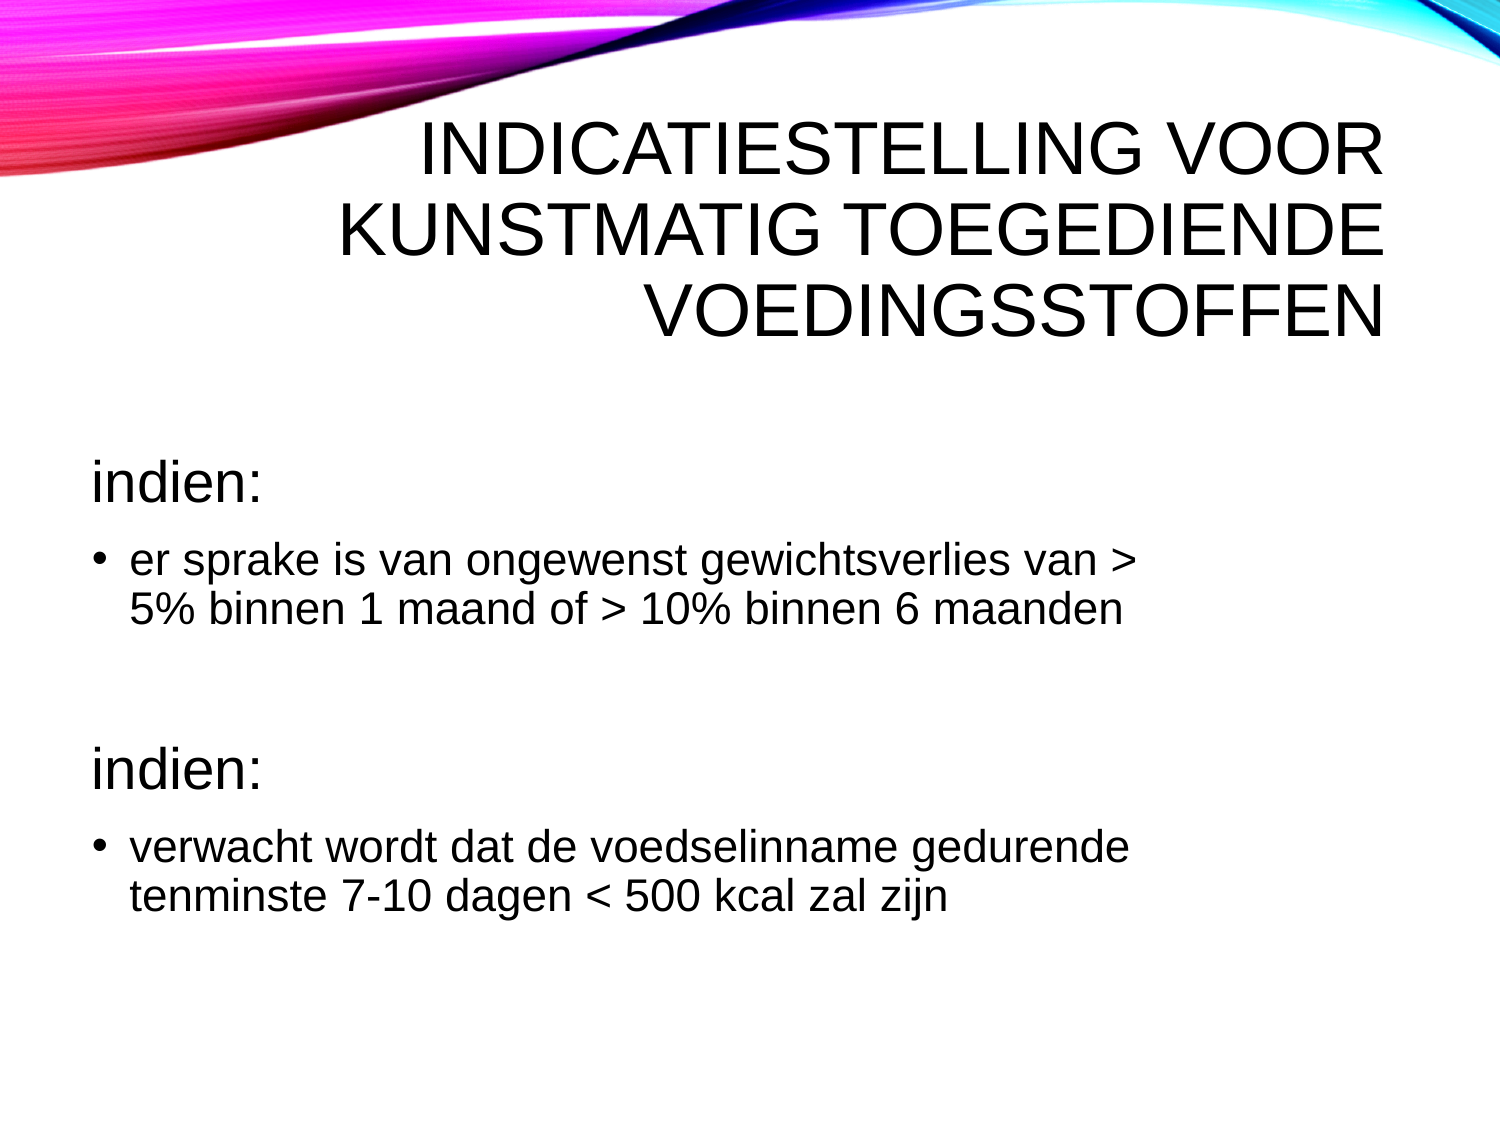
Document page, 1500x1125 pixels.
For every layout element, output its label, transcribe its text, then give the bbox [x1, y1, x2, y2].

title Indicatiestelling voor kunstmatig toegediende voedingsstoffen [265, 125, 1403, 338]
picture [0, 0, 1500, 178]
list indien: er sprake is van ongewenst gewichtsverlies van > 5% binnen 1 maand of > 10% binnen 6 maanden indien: verwacht wordt dat de voedselinname gedurende tenminste 7-10 dagen < 500 kcal zal zijn [76, 444, 1211, 1089]
